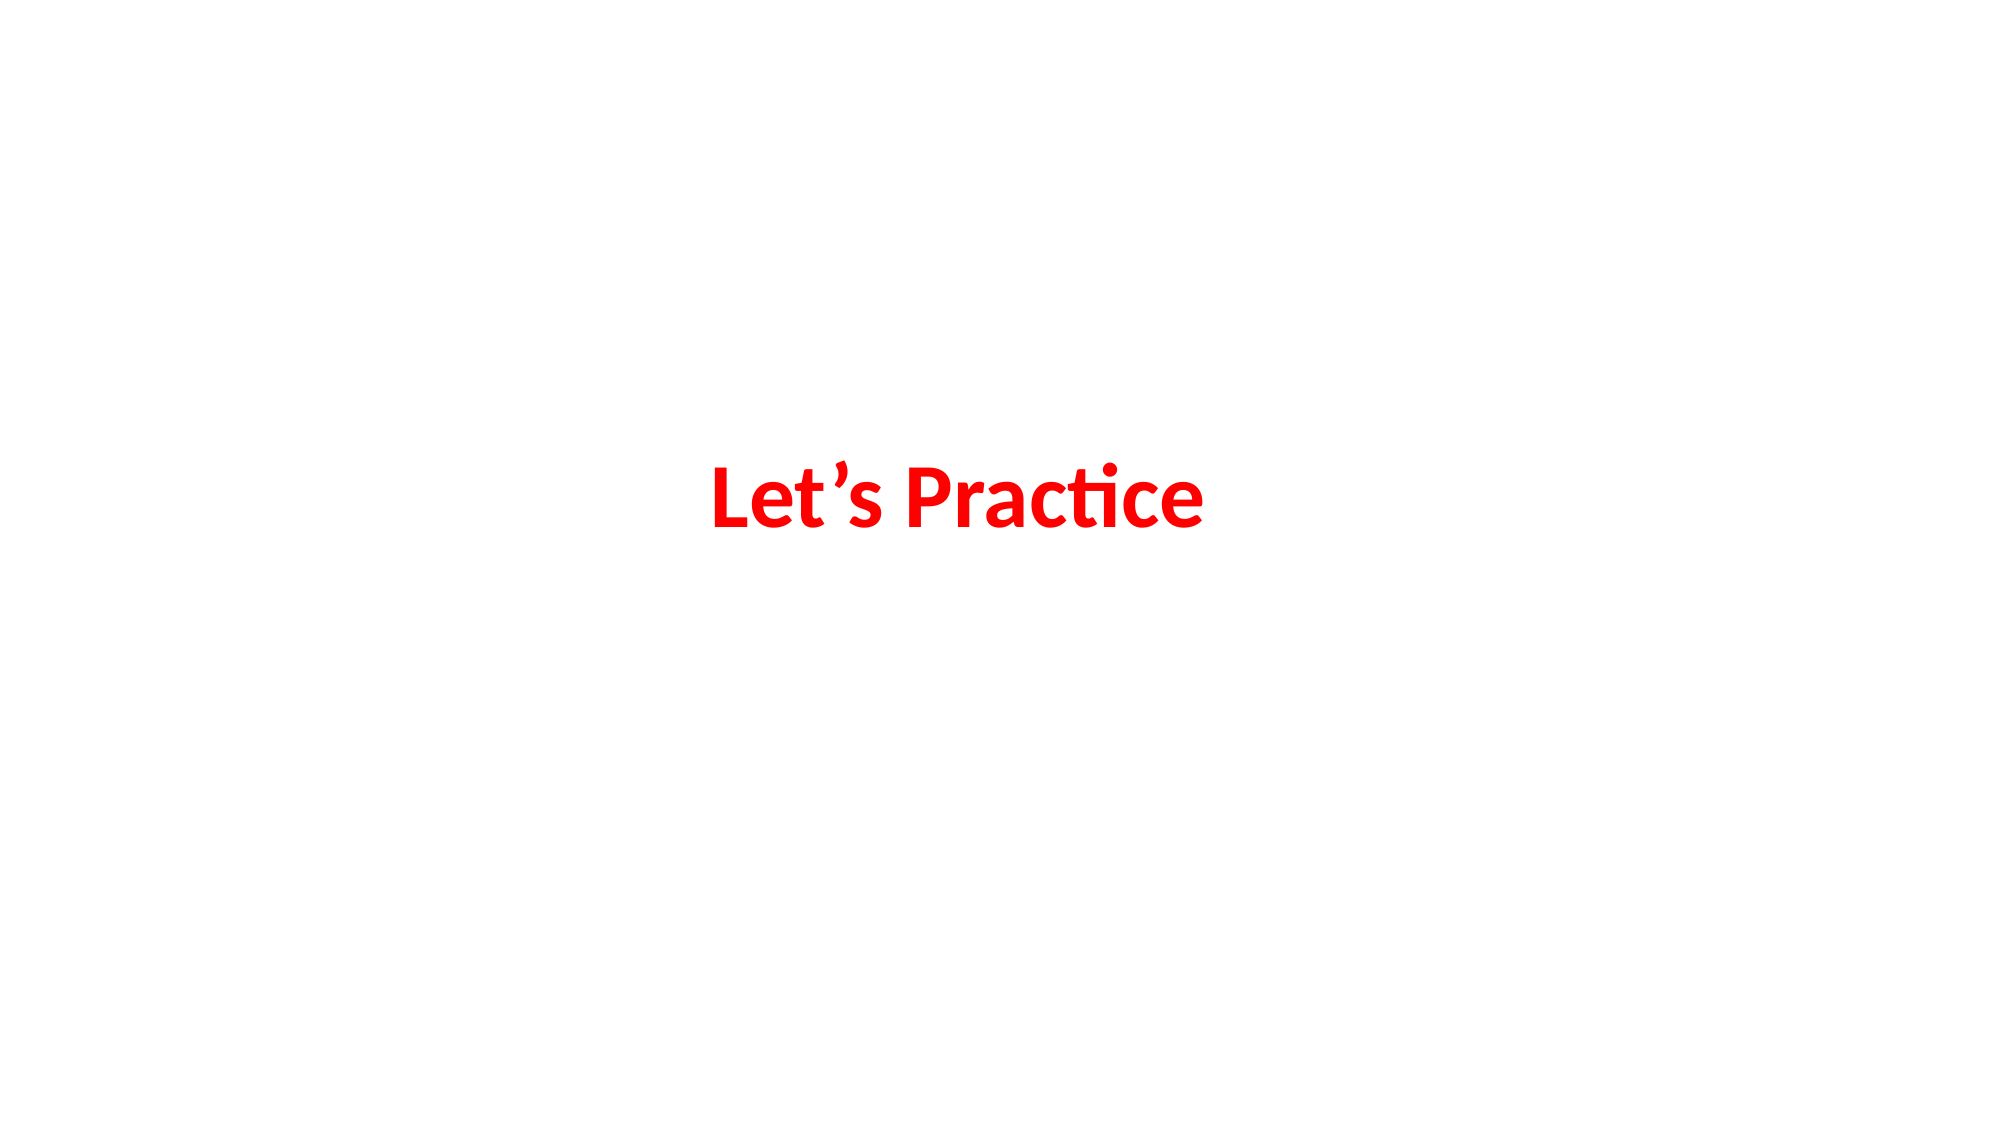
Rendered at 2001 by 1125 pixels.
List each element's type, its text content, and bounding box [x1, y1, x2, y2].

title Let’s Practice [695, 388, 1395, 607]
